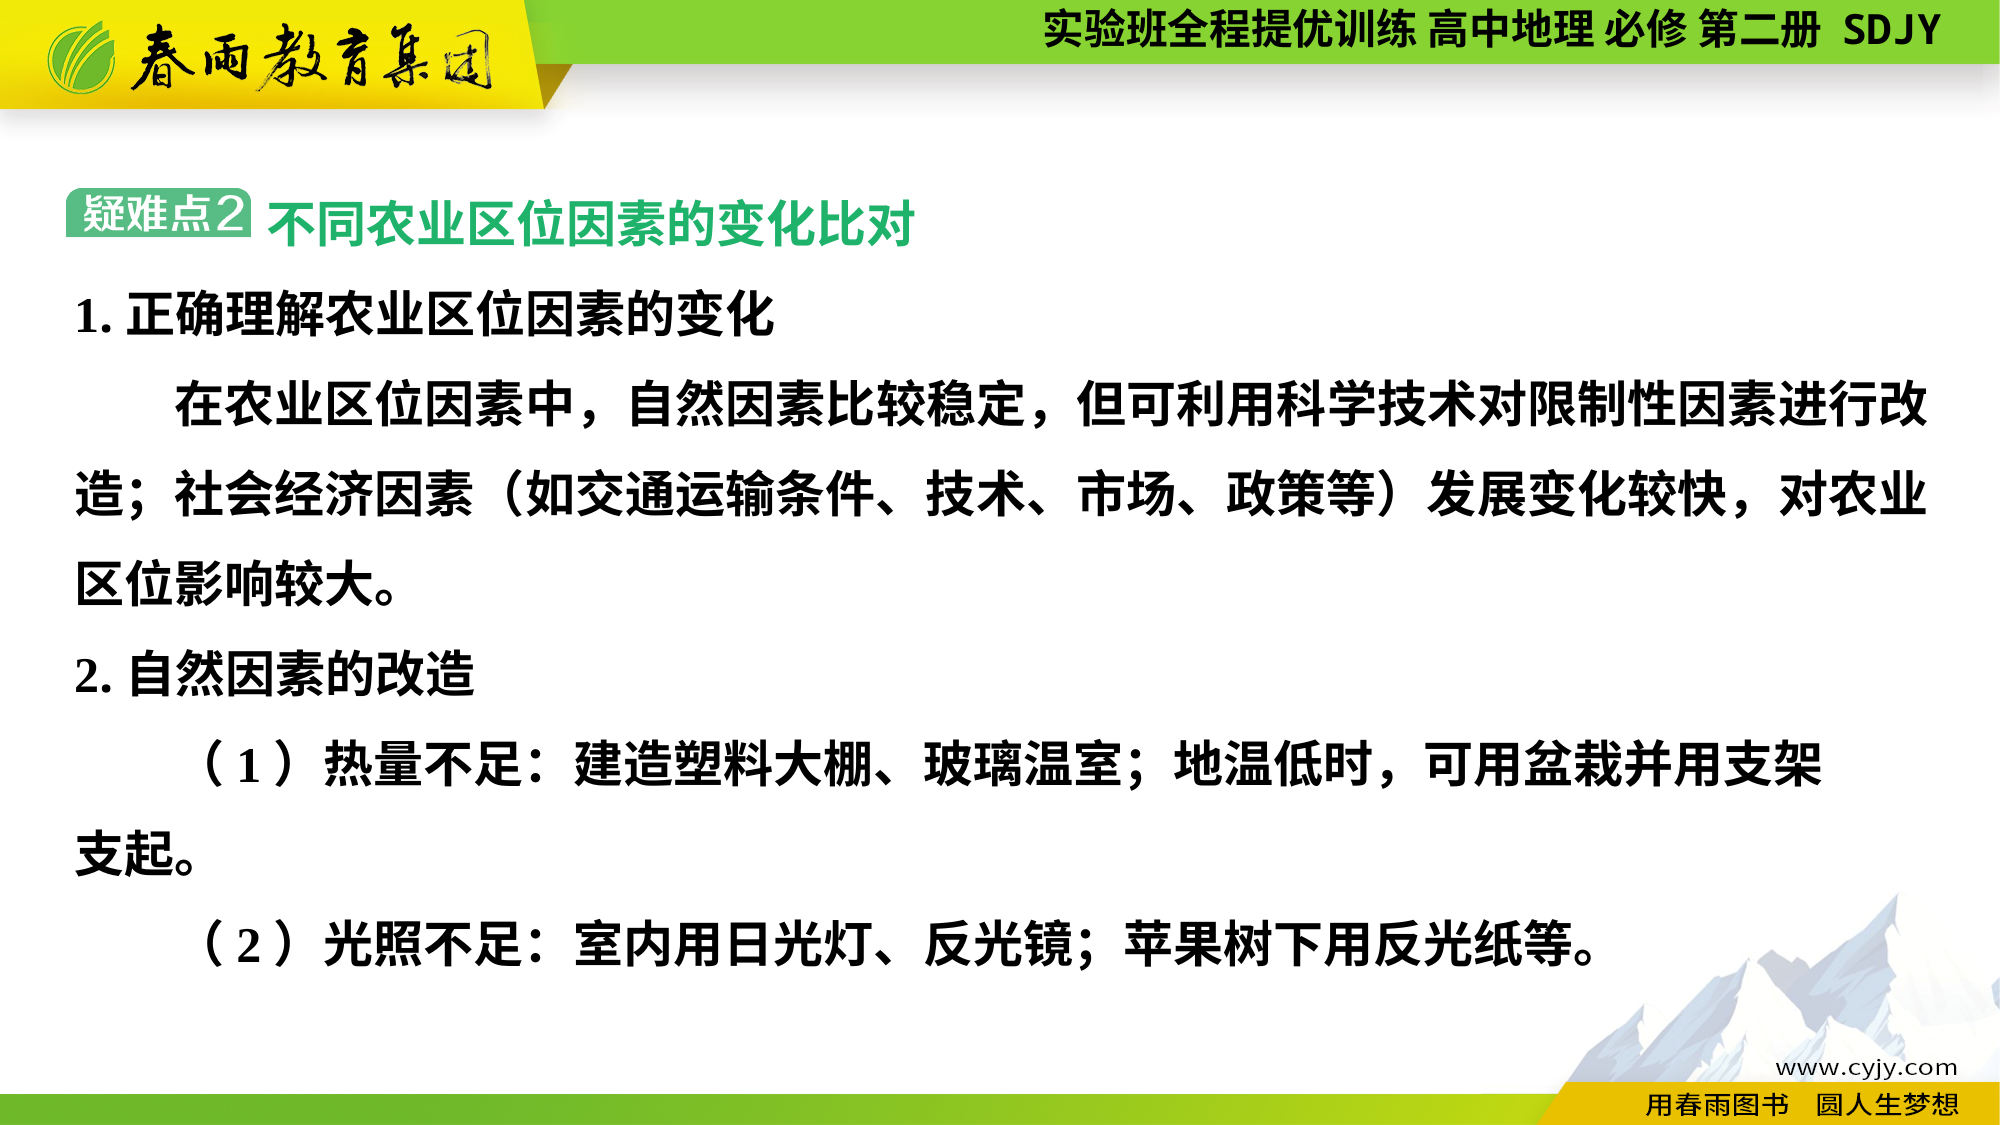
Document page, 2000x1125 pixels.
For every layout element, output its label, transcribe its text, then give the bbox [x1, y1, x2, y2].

list 不同农业区位因素的变化比对 1.正确理解农业区位因素的变化 在农业区位因素中，自然因素比较稳定，但可利用科学技术对限制性因素进行改造；社会经济因素（如交通运输条件、技术、市场、政策等）发展变化较快，对农业区位影响较大。 2.自然因素的改造 （1）热量不足：建造塑料大棚、玻璃温室；地温低时，可用盆栽并用支架 支起。 （2）光照不足：室内用日光灯、反光镜；苹果树下用反光纸等。 [59, 154, 1944, 988]
picture [0, 0, 2000, 1125]
